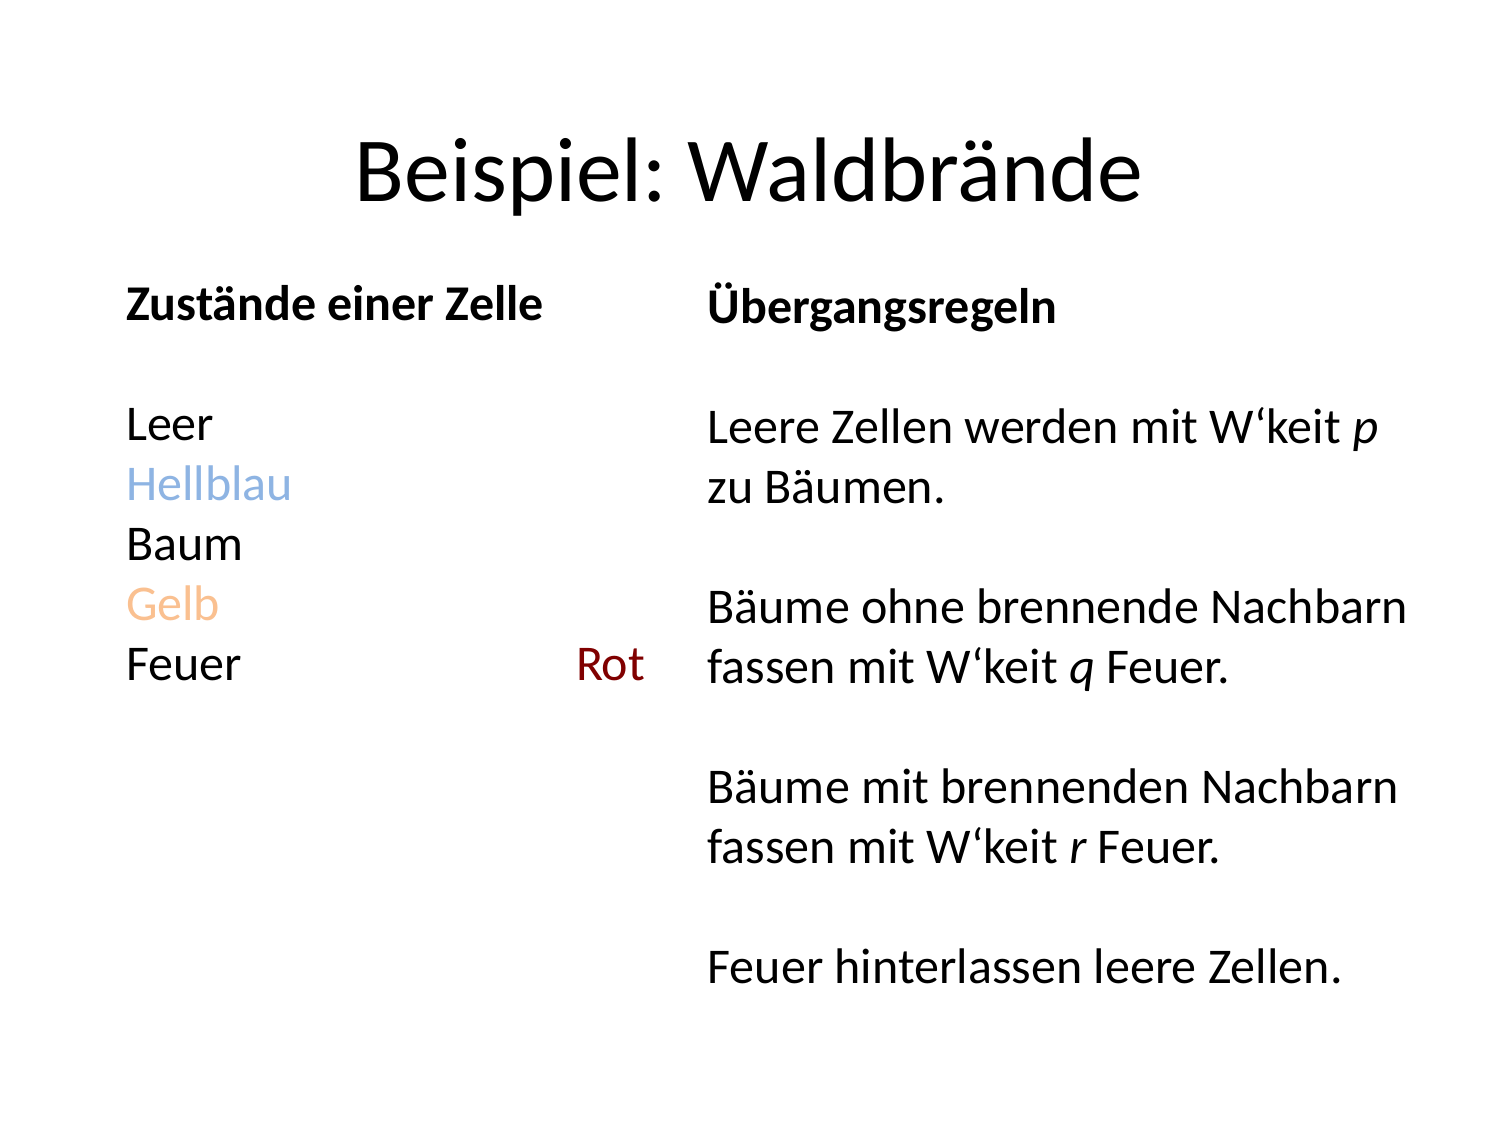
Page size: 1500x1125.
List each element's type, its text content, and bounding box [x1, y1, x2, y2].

text_box Übergangsregeln Leere Zellen werden mit W‘keit p zu Bäumen. Bäume ohne brennende Nachbarn fassen mit W‘keit q Feuer. Bäume mit brennenden Nachbarn fassen mit W‘keit r Feuer. Feuer hinterlassen leere Zellen. [692, 265, 1425, 1001]
title Beispiel: Waldbrände [75, 65, 1425, 375]
text_box Zustände einer Zelle Leer Hellblau Baum Gelb Feuer Rot [111, 263, 662, 699]
